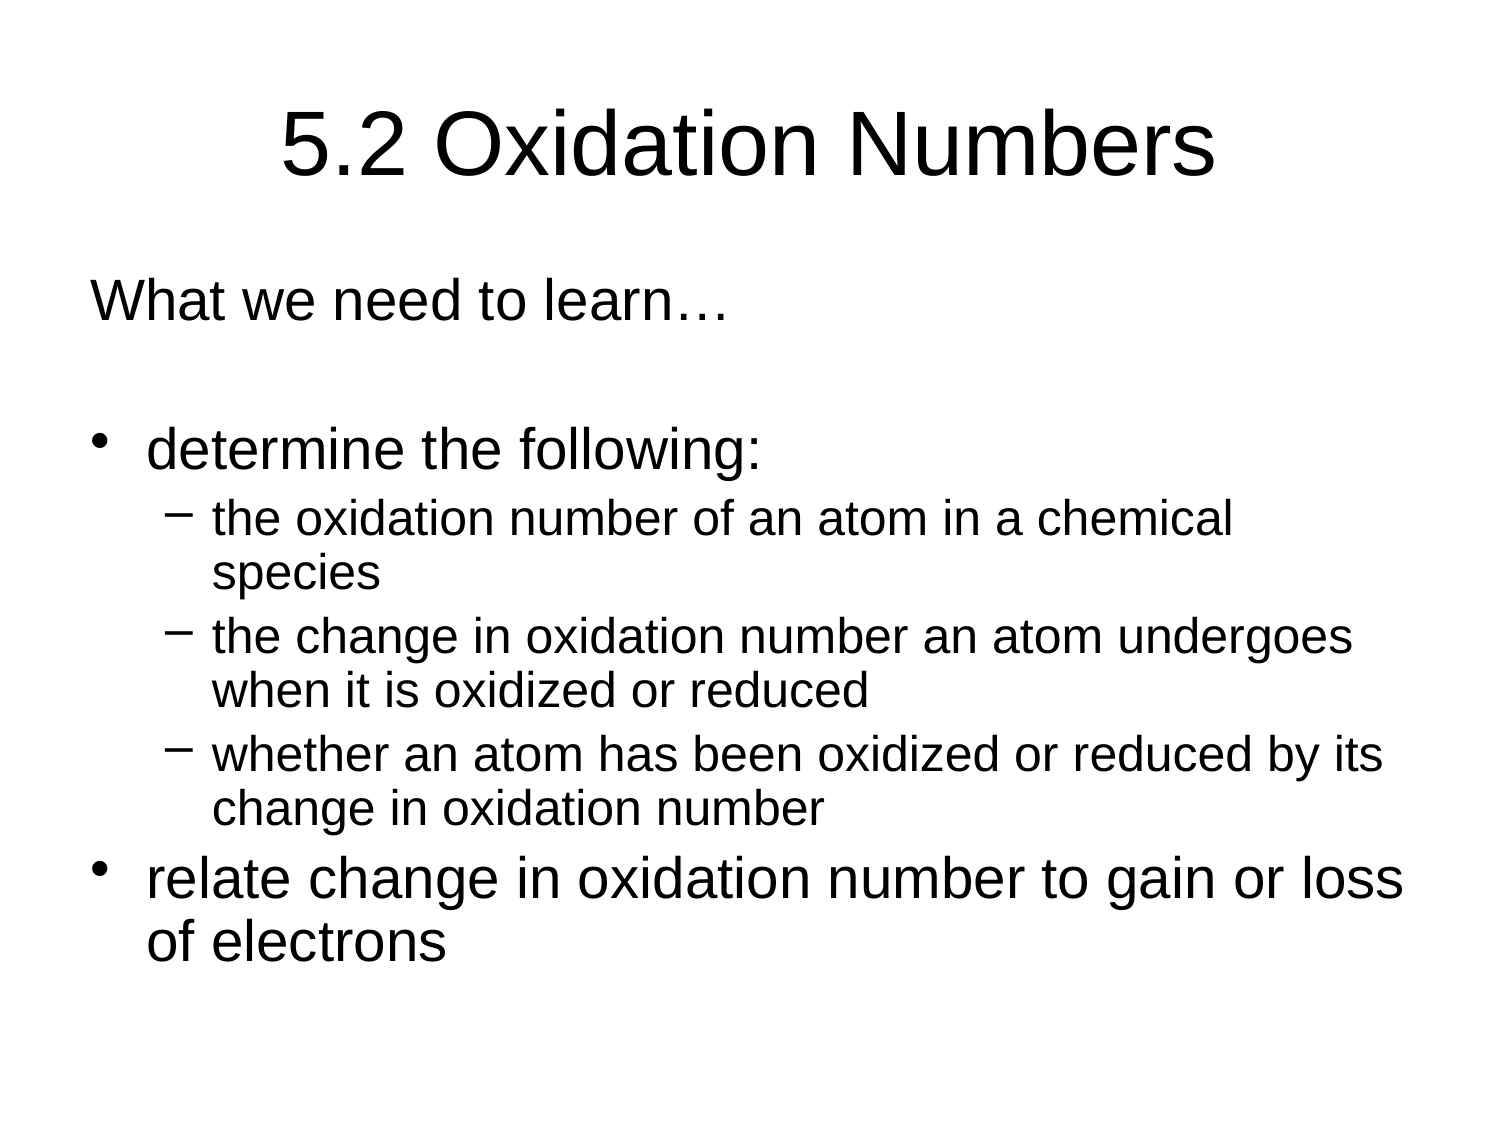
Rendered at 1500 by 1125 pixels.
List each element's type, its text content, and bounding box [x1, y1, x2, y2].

title 5.2 Oxidation Numbers [74, 44, 1426, 233]
list What we need to learn… determine the following: the oxidation number of an atom in a chemical species the change in oxidation number an atom undergoes when it is oxidized or reduced whether an atom has been oxidized or reduced by its change in oxidation number relate change in oxidation number to gain or loss of electrons [74, 262, 1426, 1006]
